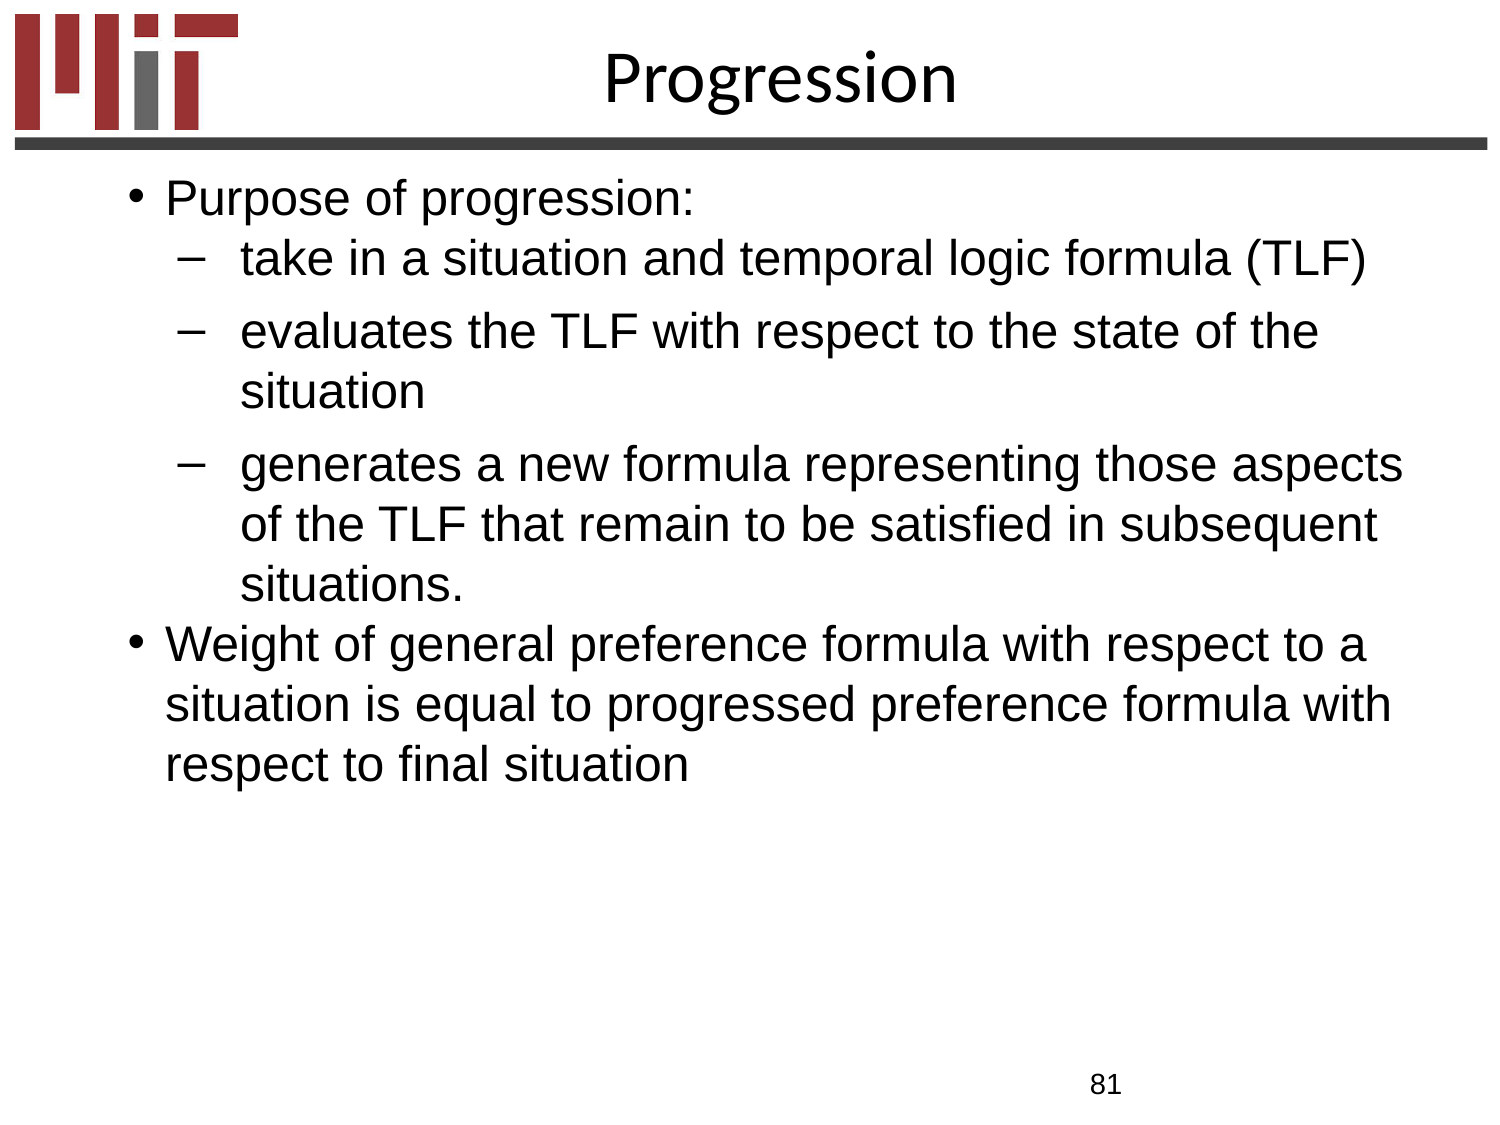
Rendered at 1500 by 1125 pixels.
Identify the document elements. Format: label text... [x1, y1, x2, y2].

title Progression [237, 15, 1325, 130]
slide_number 81 [1074, 1052, 1425, 1113]
picture [15, 14, 238, 130]
list Purpose of progression: take in a situation and temporal logic formula (TLF) evaluates the TLF with respect to the state of the situation generates a new formula representing those aspects of the TLF that remain to be satisfied in subsequent situations. Weight of general preference formula with respect to a situation is equal to progressed preference formula with respect to final situation [75, 149, 1425, 1037]
